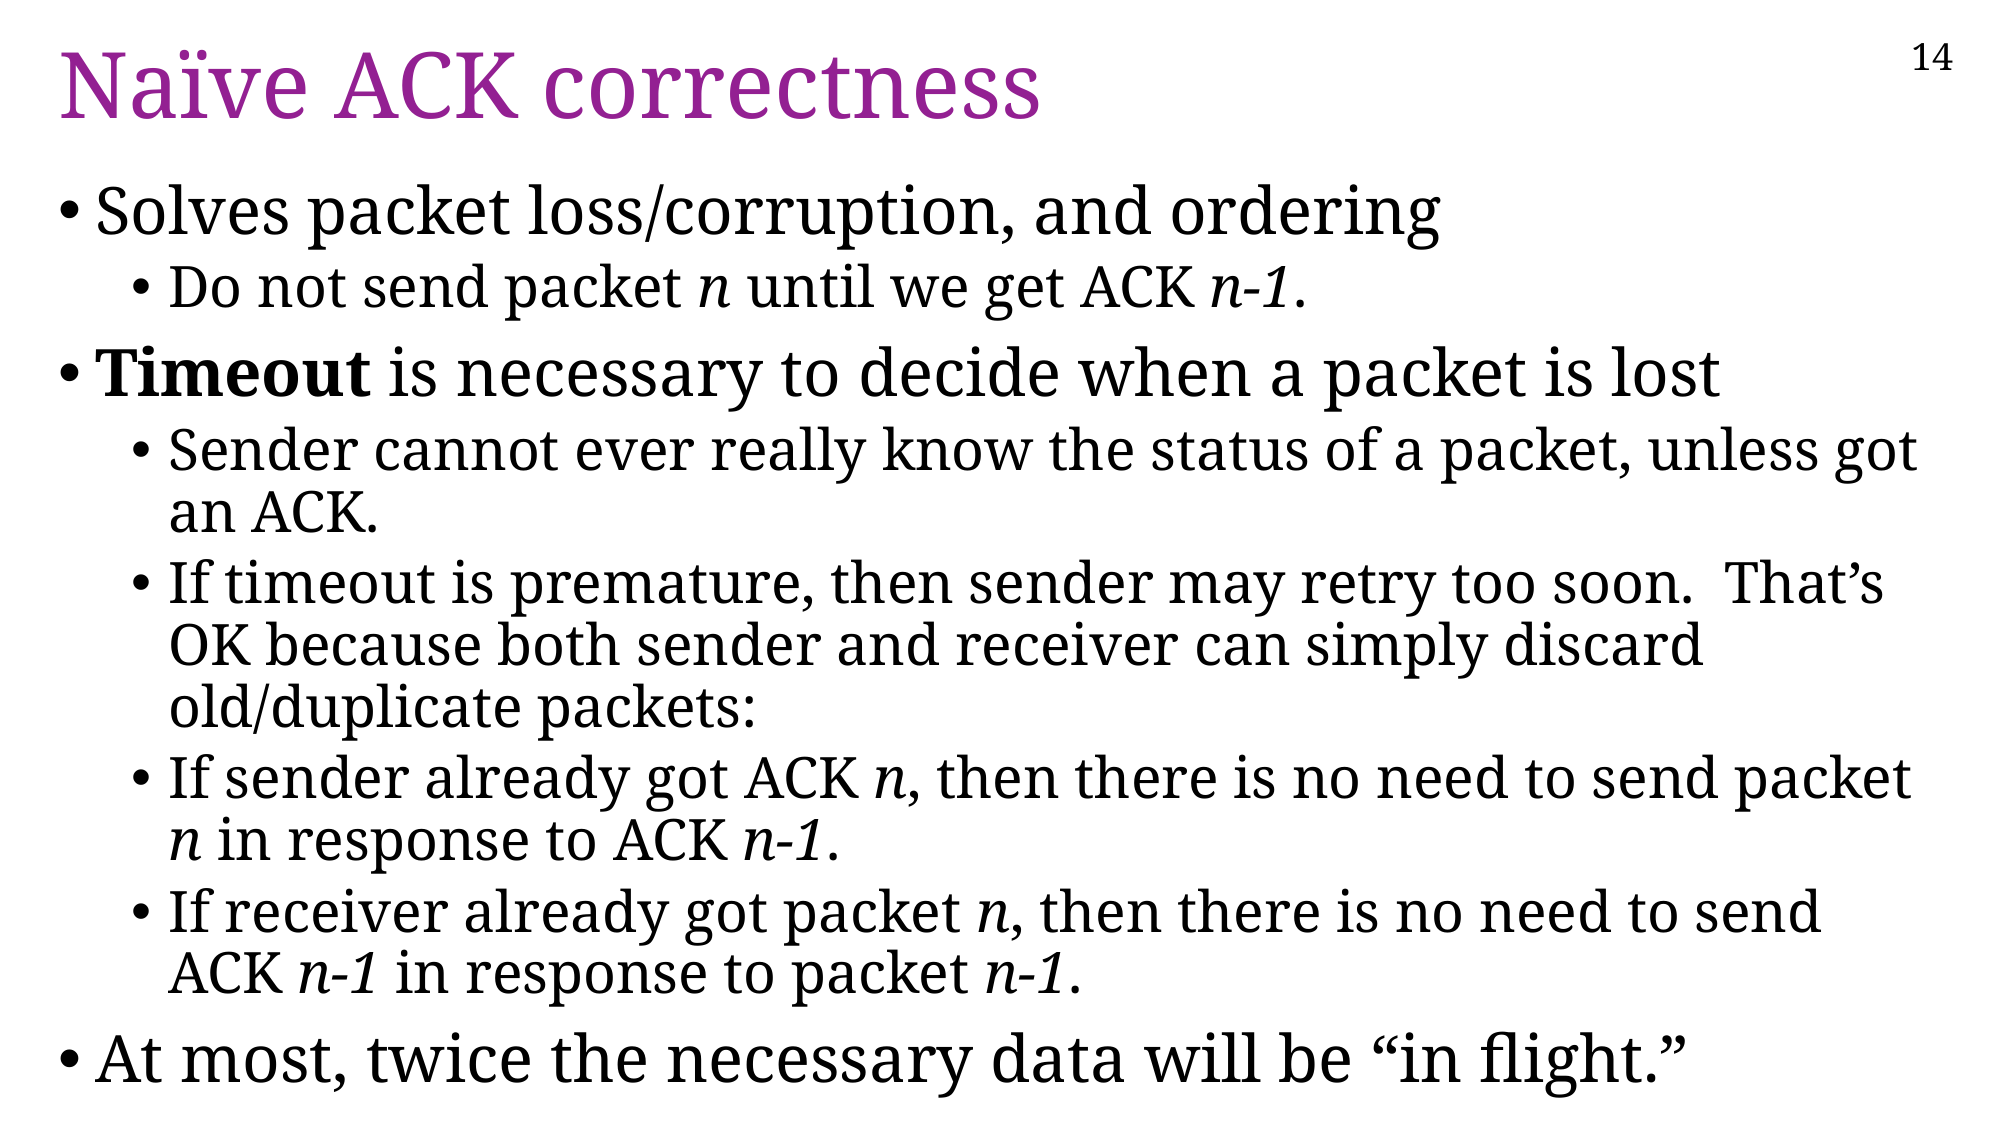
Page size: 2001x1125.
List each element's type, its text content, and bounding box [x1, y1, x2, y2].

title Naïve ACK correctness [43, 25, 1953, 152]
list Solves packet loss/corruption, and ordering Do not send packet n until we get ACK n-1. Timeout is necessary to decide when a packet is lost Sender cannot ever really know the status of a packet, unless got an ACK. If timeout is premature, then sender may retry too soon. That’s OK because both sender and receiver can simply discard old/duplicate packets: If sender already got ACK n, then there is no need to send packet n in response to ACK n-1. If receiver already got packet n, then there is no need to send ACK n-1 in response to packet n-1. At most, twice the necessary data will be “in flight.” [43, 170, 1953, 1106]
